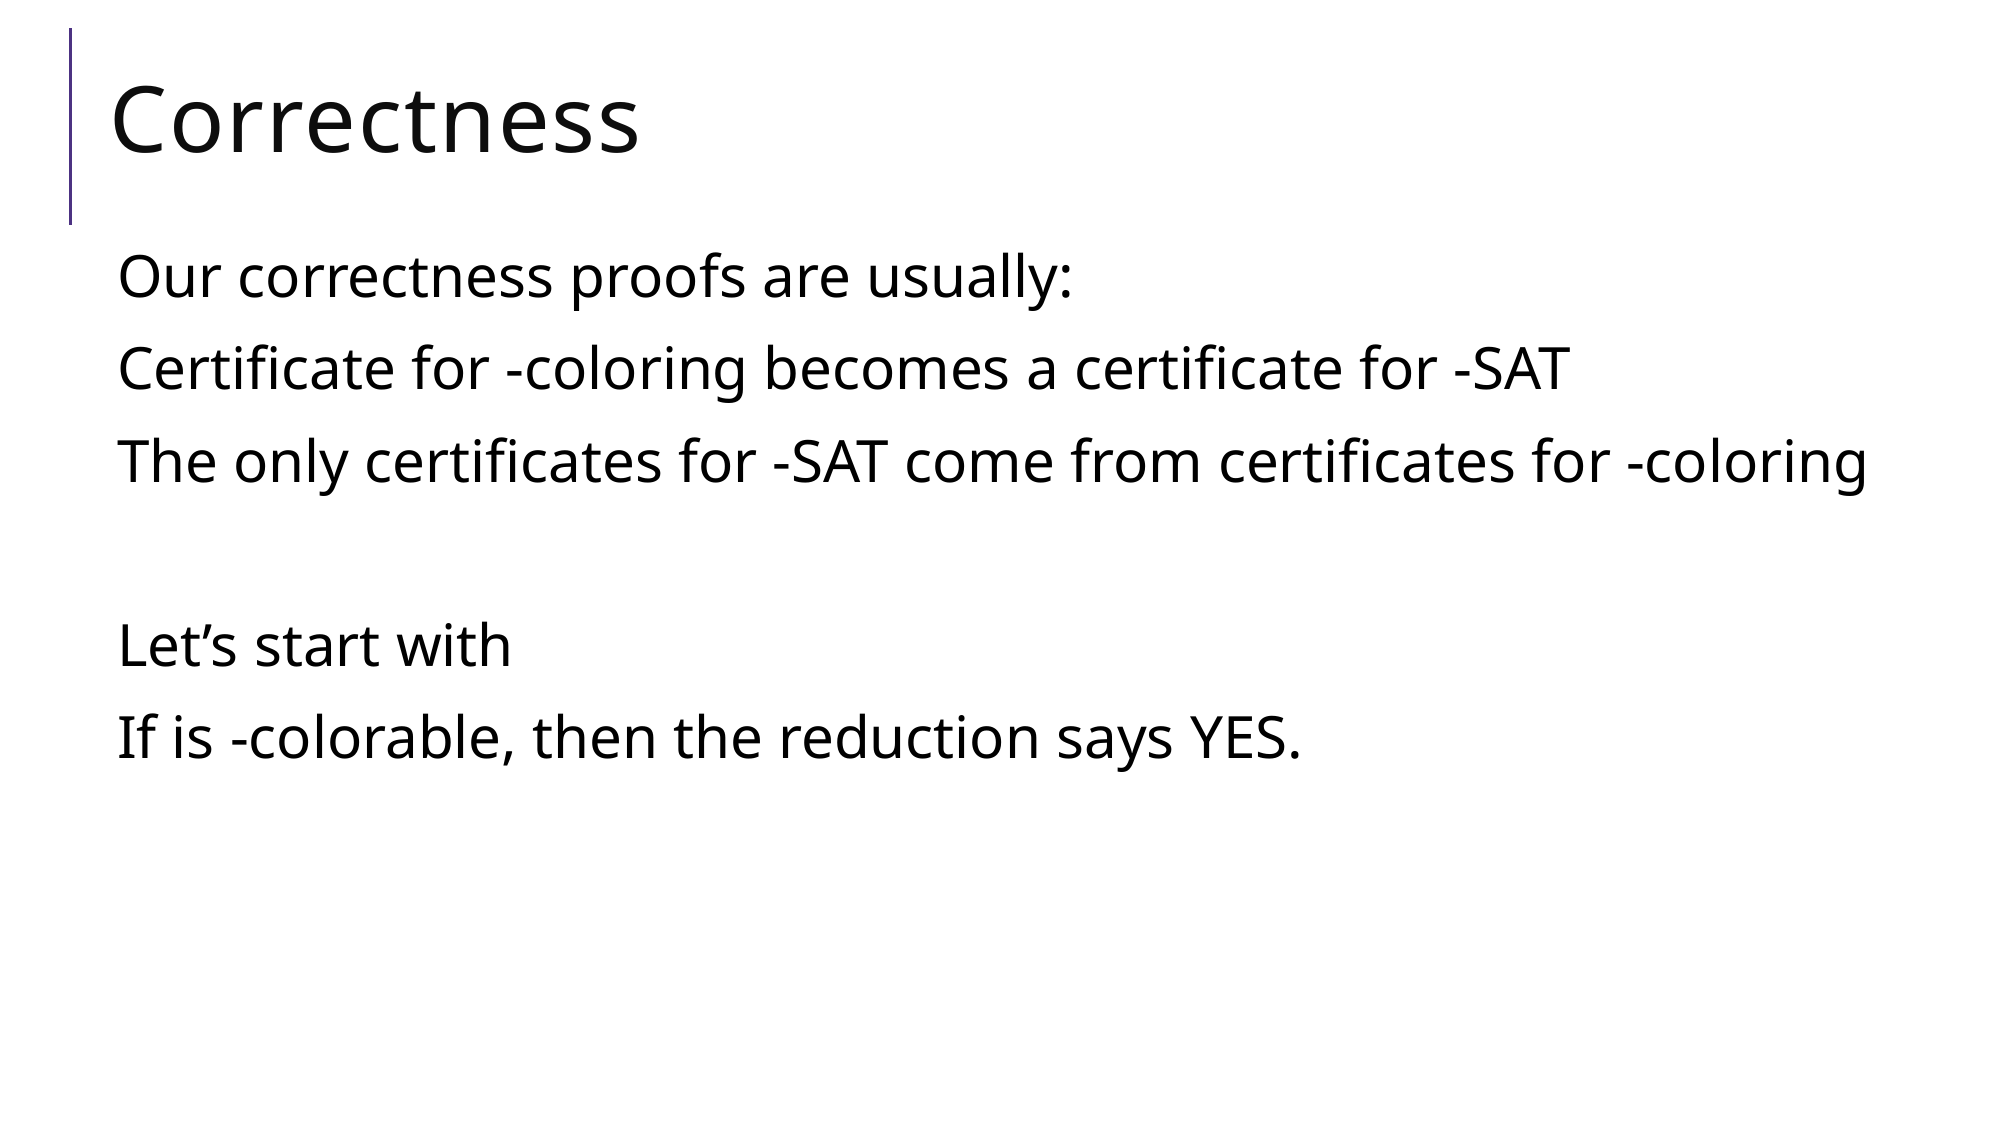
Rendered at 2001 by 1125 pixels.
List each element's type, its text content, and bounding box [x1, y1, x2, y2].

title Correctness [94, 43, 1930, 210]
